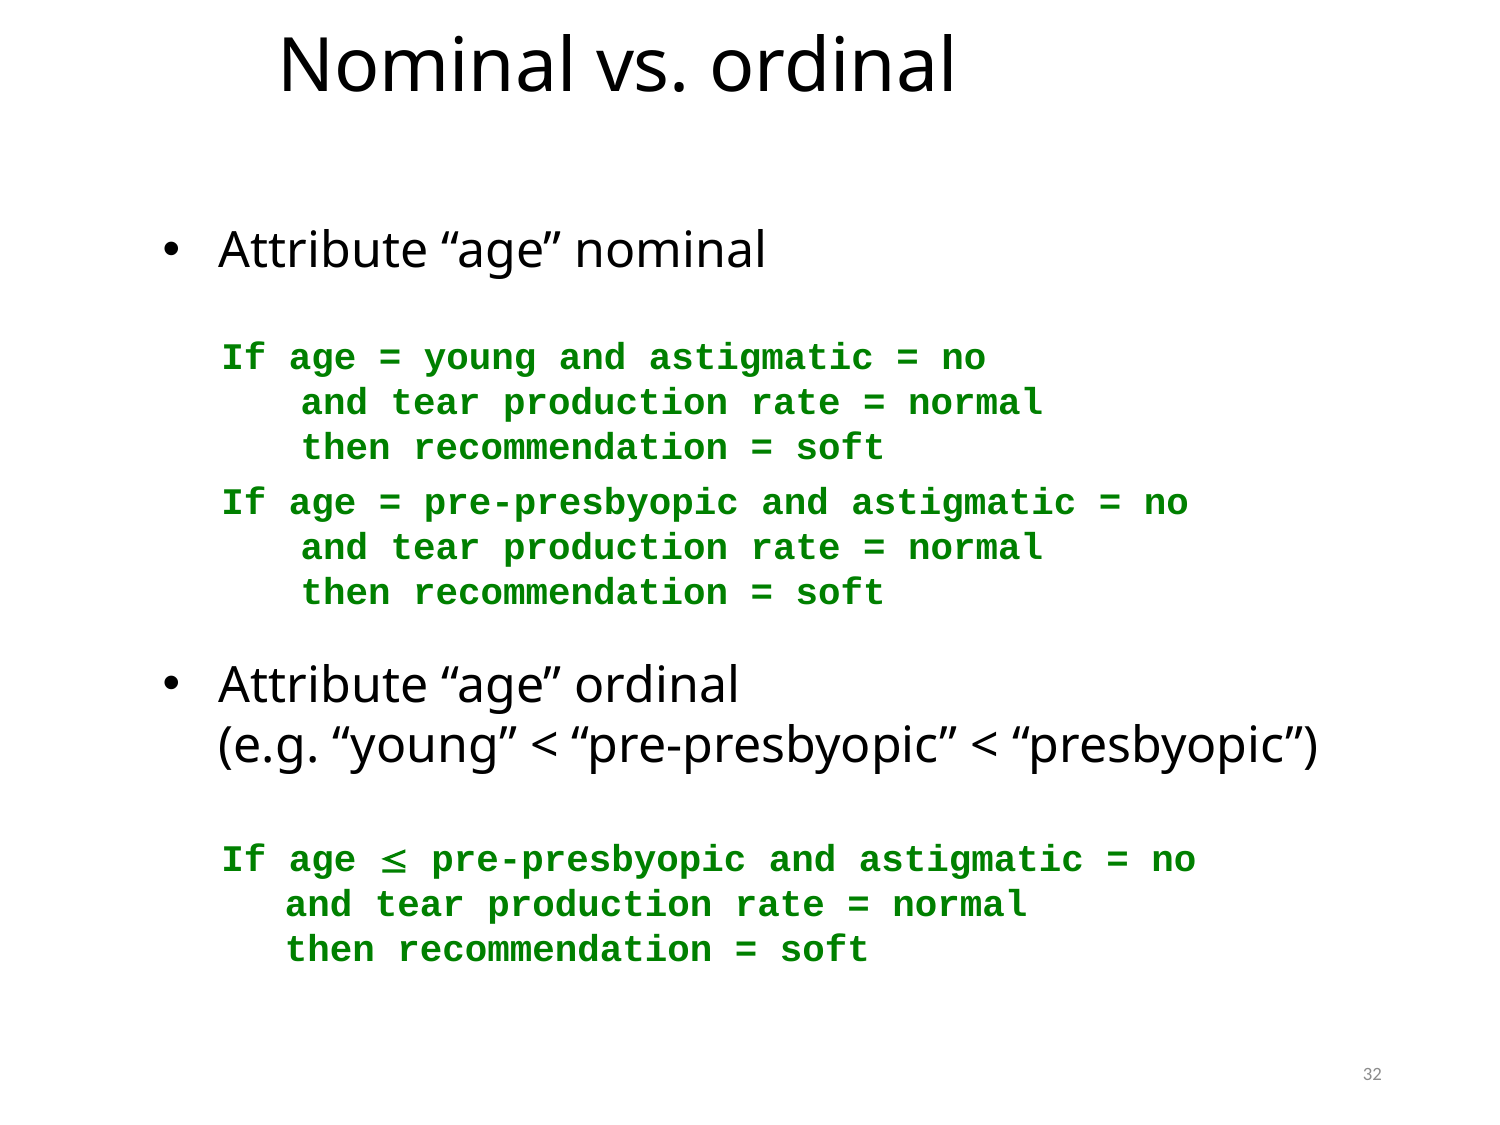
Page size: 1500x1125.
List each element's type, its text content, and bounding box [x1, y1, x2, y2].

slide_number 32 [1059, 1042, 1397, 1103]
title Nominal vs. ordinal [262, 0, 1500, 148]
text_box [206, 826, 1245, 977]
text_box Attribute “age” nominal Attribute “age” ordinal (e.g. “young” < “pre-presbyopic” < “presbyopic”) [147, 210, 1386, 780]
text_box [206, 324, 1245, 620]
